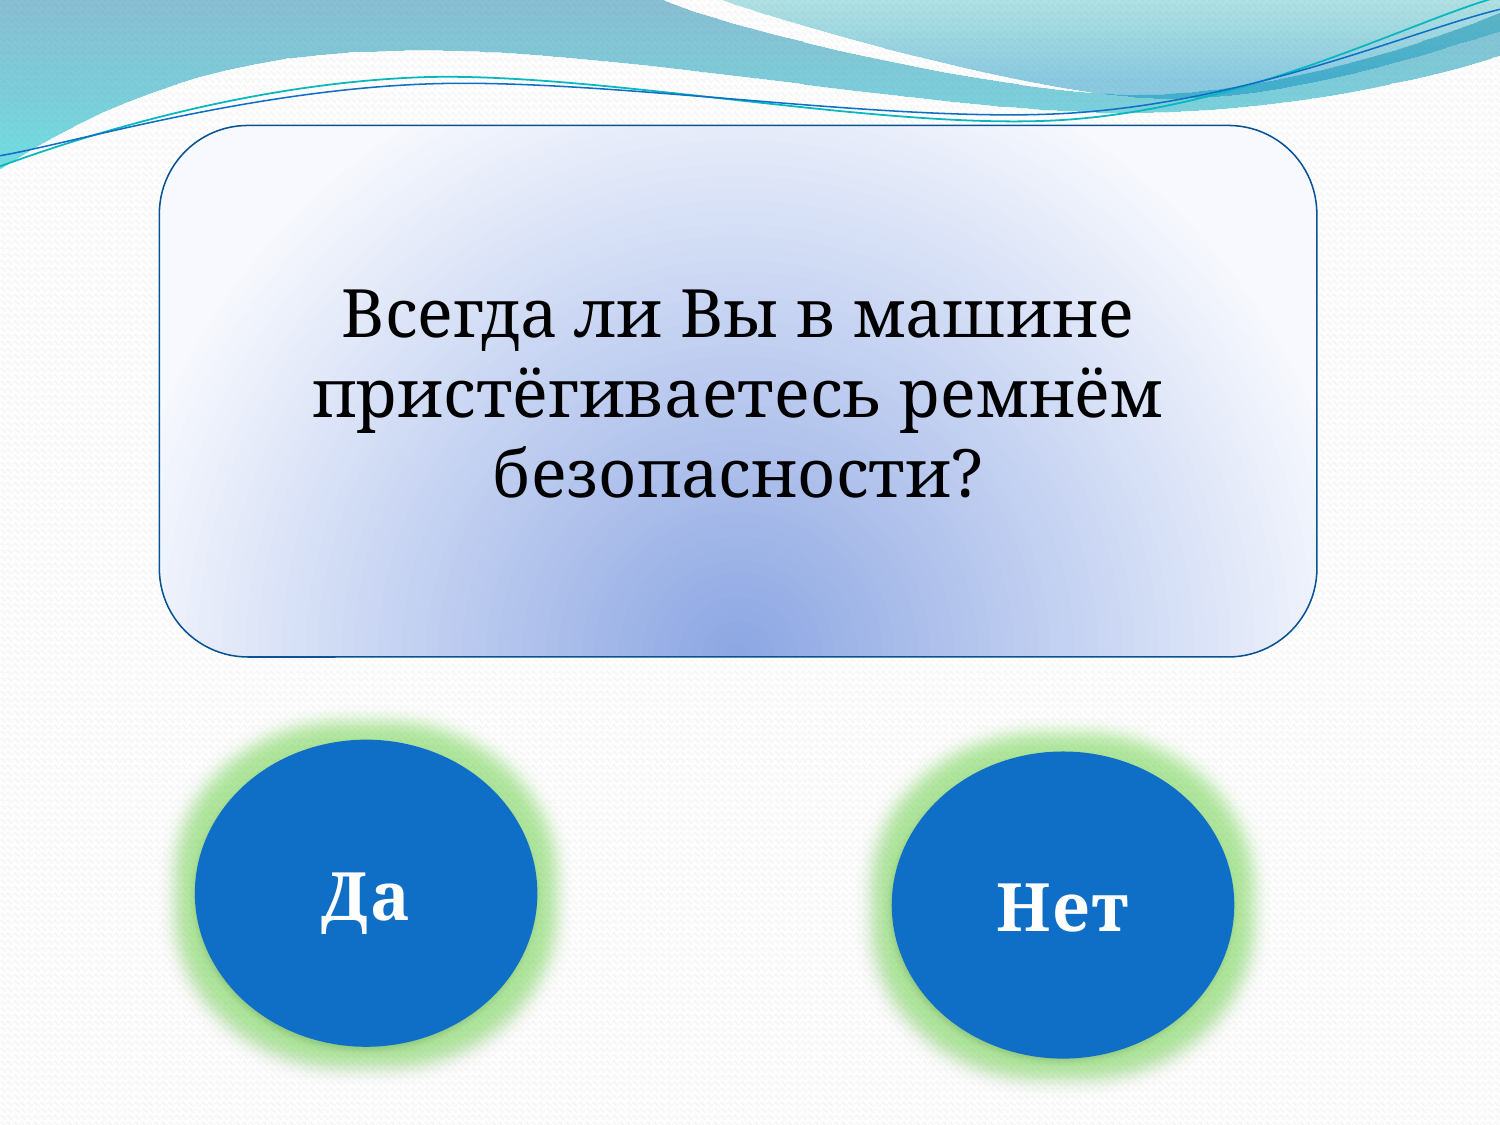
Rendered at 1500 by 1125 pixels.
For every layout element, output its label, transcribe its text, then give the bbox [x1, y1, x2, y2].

text_box Всегда ли Вы в машине пристёгиваетесь ремнём безопасности? [158, 124, 1318, 658]
text_box Нет [889, 749, 1237, 1061]
text_box Да [192, 737, 540, 1049]
